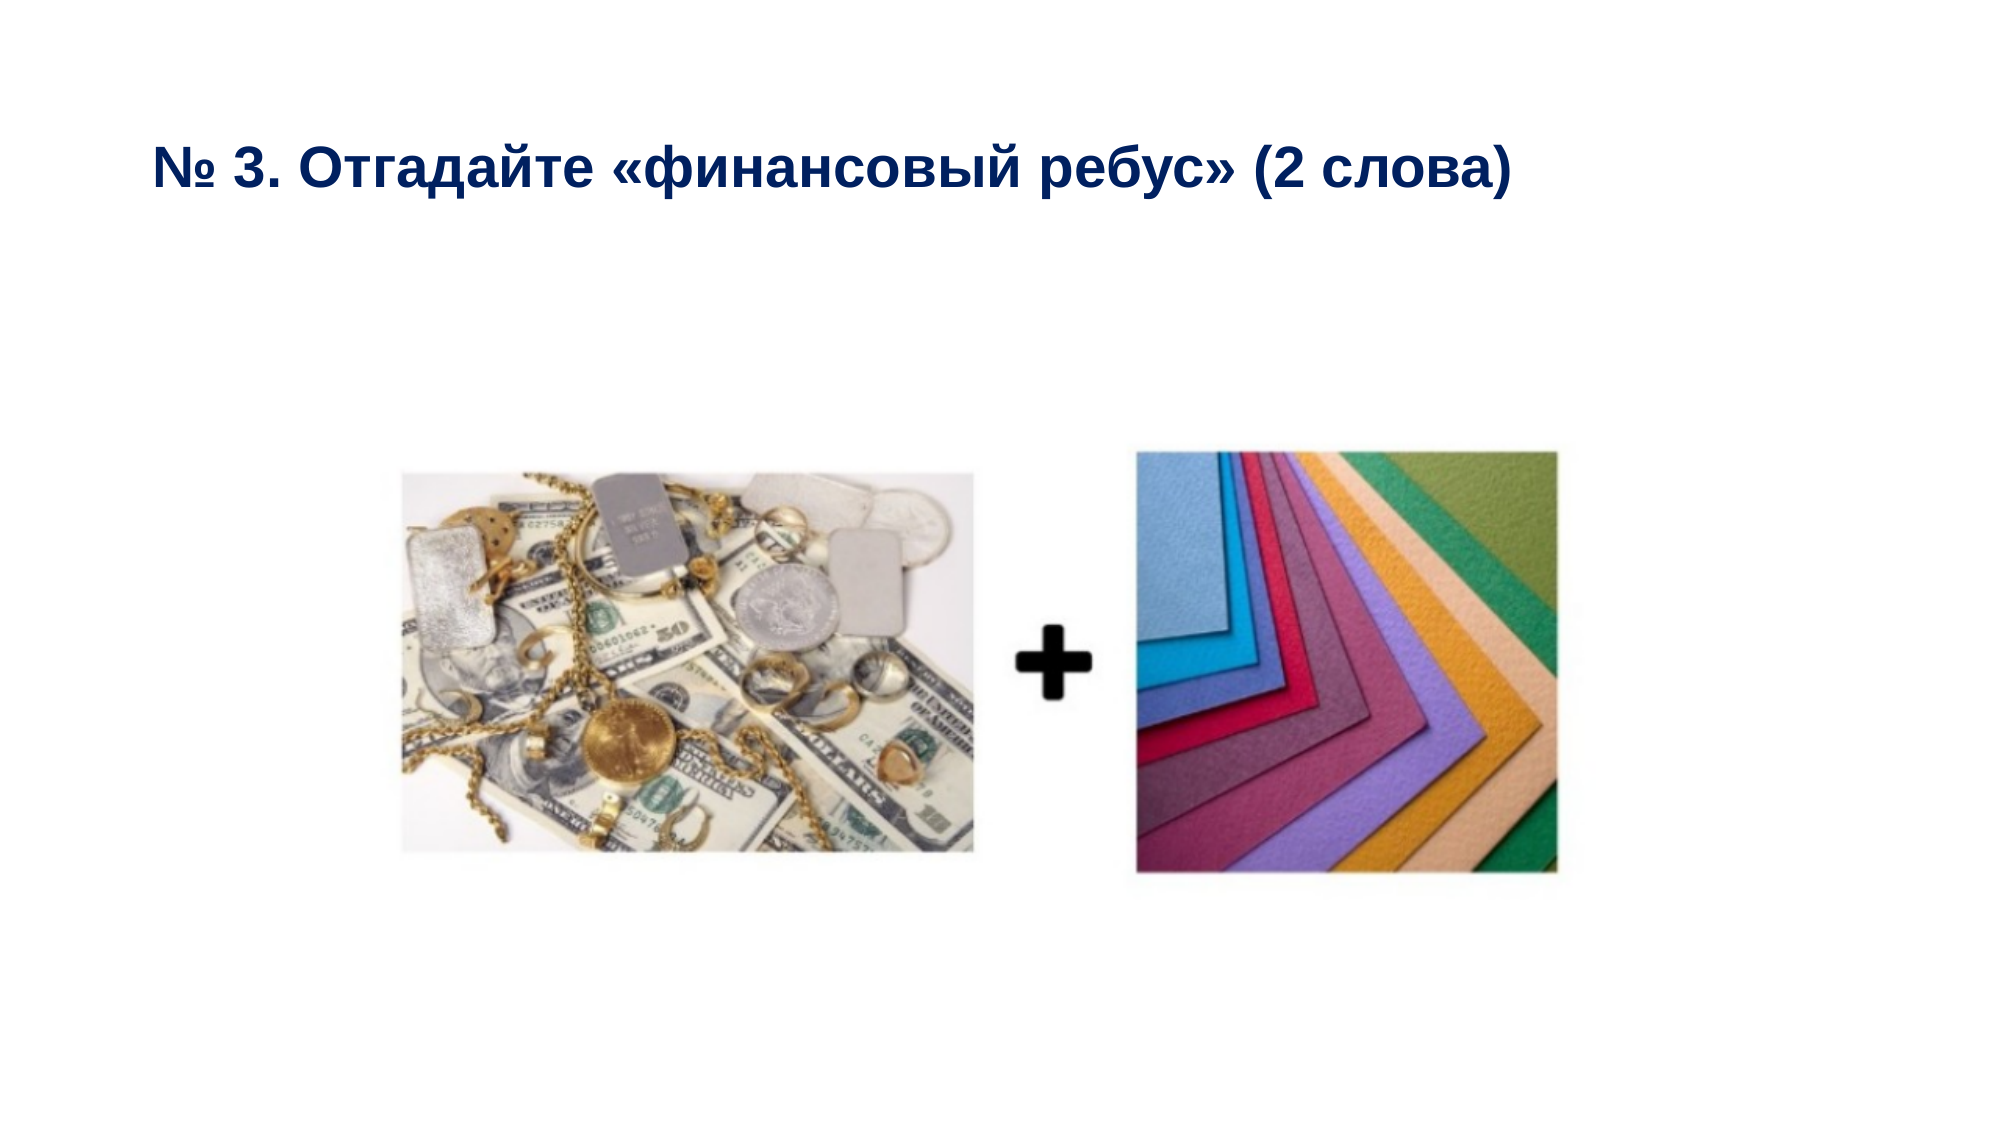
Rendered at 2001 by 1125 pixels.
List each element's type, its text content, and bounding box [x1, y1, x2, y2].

title № 3. Отгадайте «финансовый ребус» (2 слова) [137, 59, 1863, 278]
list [336, 388, 1664, 924]
